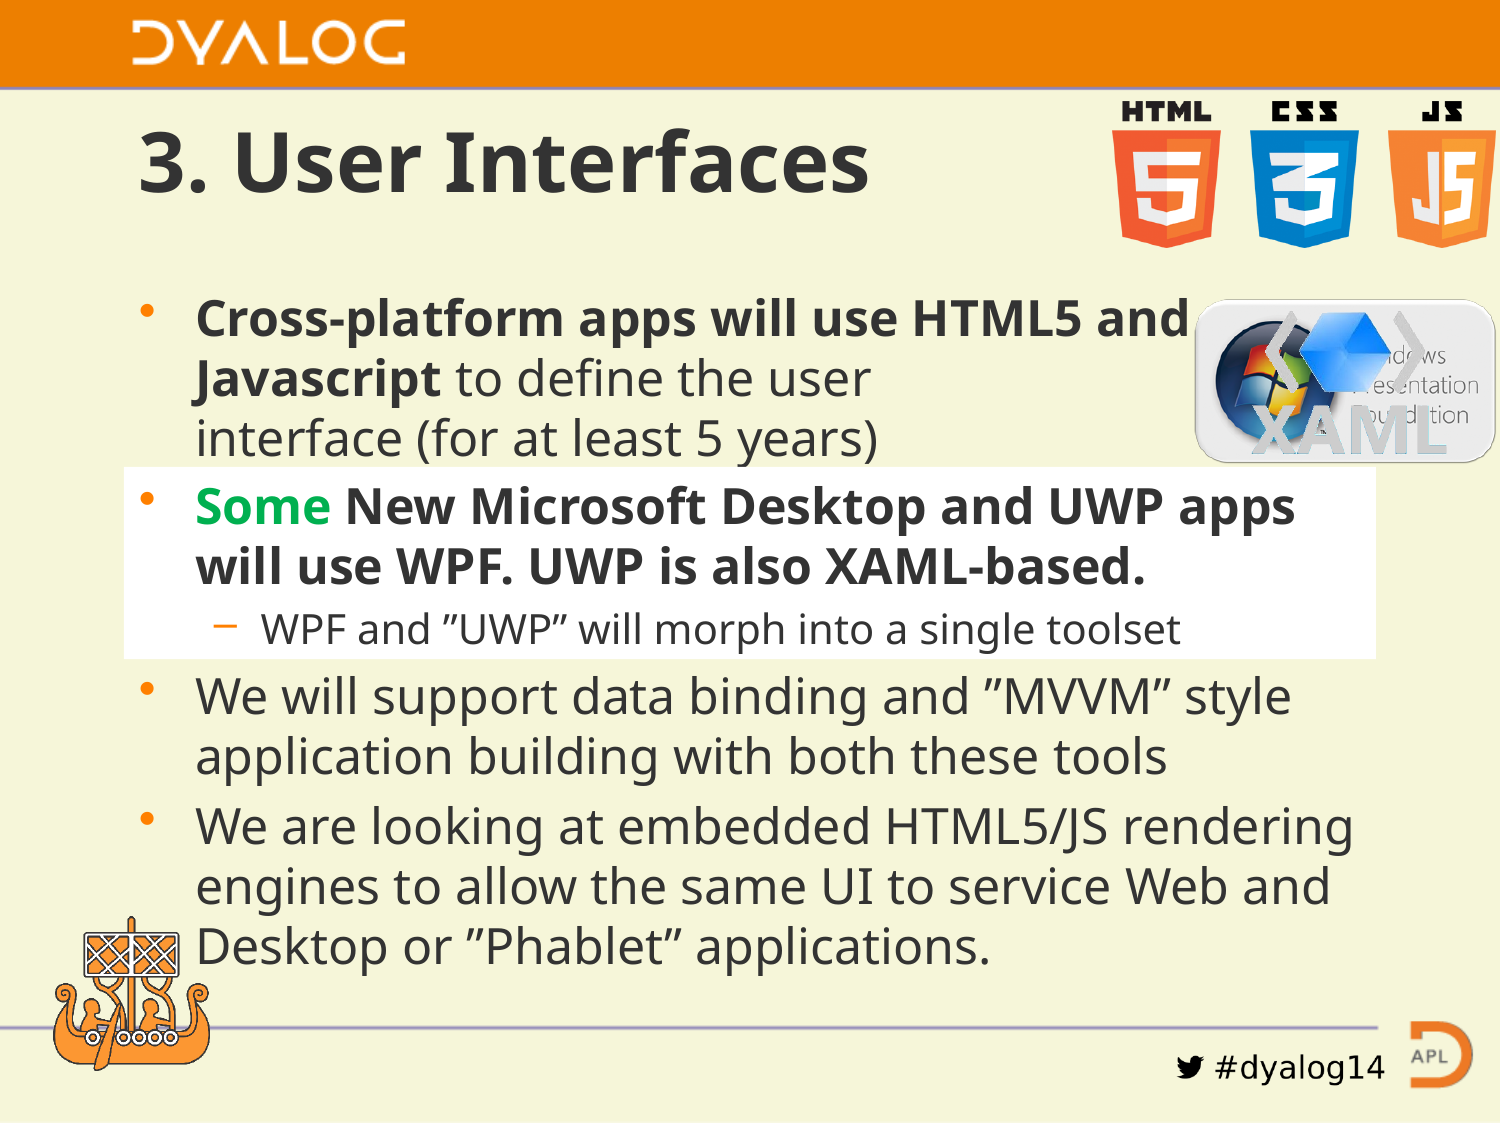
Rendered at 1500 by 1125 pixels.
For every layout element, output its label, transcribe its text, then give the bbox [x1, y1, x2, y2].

picture [0, 0, 1500, 1123]
list Cross-platform apps will use HTML5 and Javascript to define the user interface (for at least 5 years) New Microsoft Desktop applications will use Windows Presentation Foundation (WPF) Or its new equivalent on the mobile platforms We will support data binding and ”MVVM” style application building with both these tools We are looking at embedded HTML5/JS rendering engines to allow the same UI to service Web and Desktop or ”Phablet” applications. [123, 278, 1228, 466]
text_box Some New Microsoft Desktop and UWP apps will use WPF. UWP is also XAML-based. WPF and ”UWP” will morph into a single toolset [123, 466, 1376, 660]
title 3. User Interfaces [123, 101, 1111, 254]
list Cross-platform apps will use HTML5 and Javascript to define the user interface (for at least 5 years) New Microsoft Desktop applications will use Windows Presentation Foundation (WPF) Or its new equivalent on the mobile platforms We will support data binding and ”MVVM” style application building with both these tools We are looking at embedded HTML5/JS rendering engines to allow the same UI to service Web and Desktop or ”Phablet” applications. [123, 660, 1376, 917]
